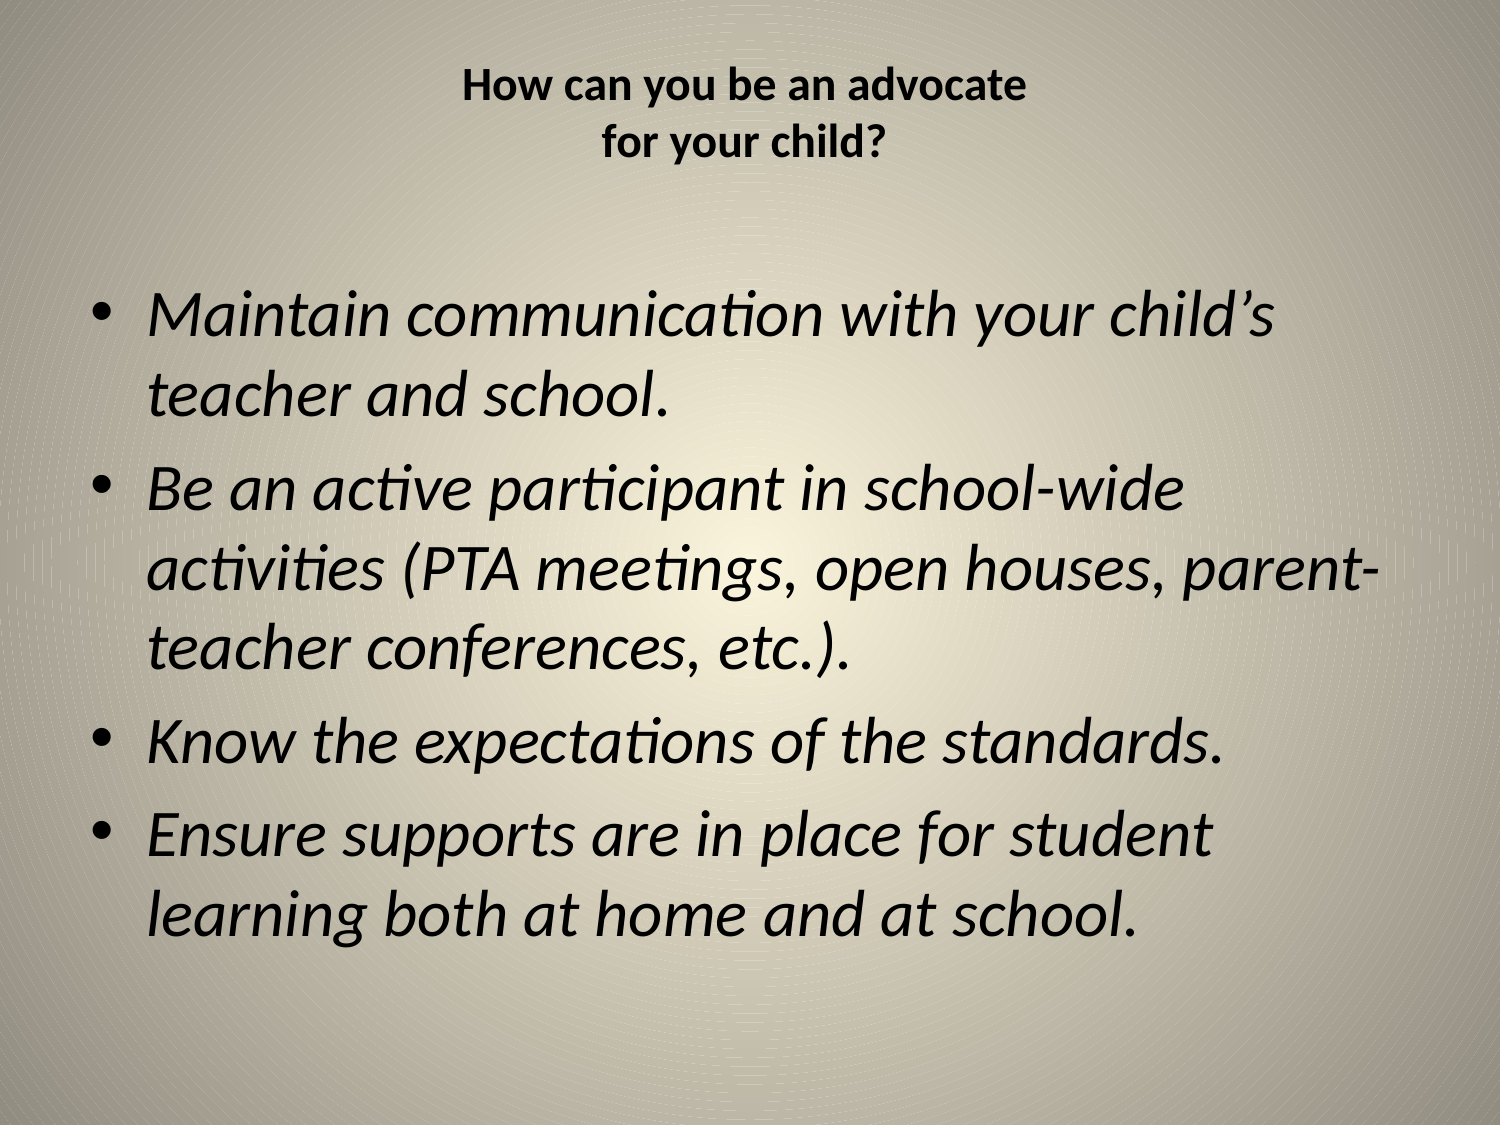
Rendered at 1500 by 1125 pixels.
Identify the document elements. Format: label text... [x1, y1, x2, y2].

title How can you be an advocate for your child? [75, 45, 1425, 233]
list Maintain communication with your child’s teacher and school. Be an active participant in school-wide activities (PTA meetings, open houses, parent-teacher conferences, etc.). Know the expectations of the standards. Ensure supports are in place for student learning both at home and at school. [75, 262, 1425, 1051]
